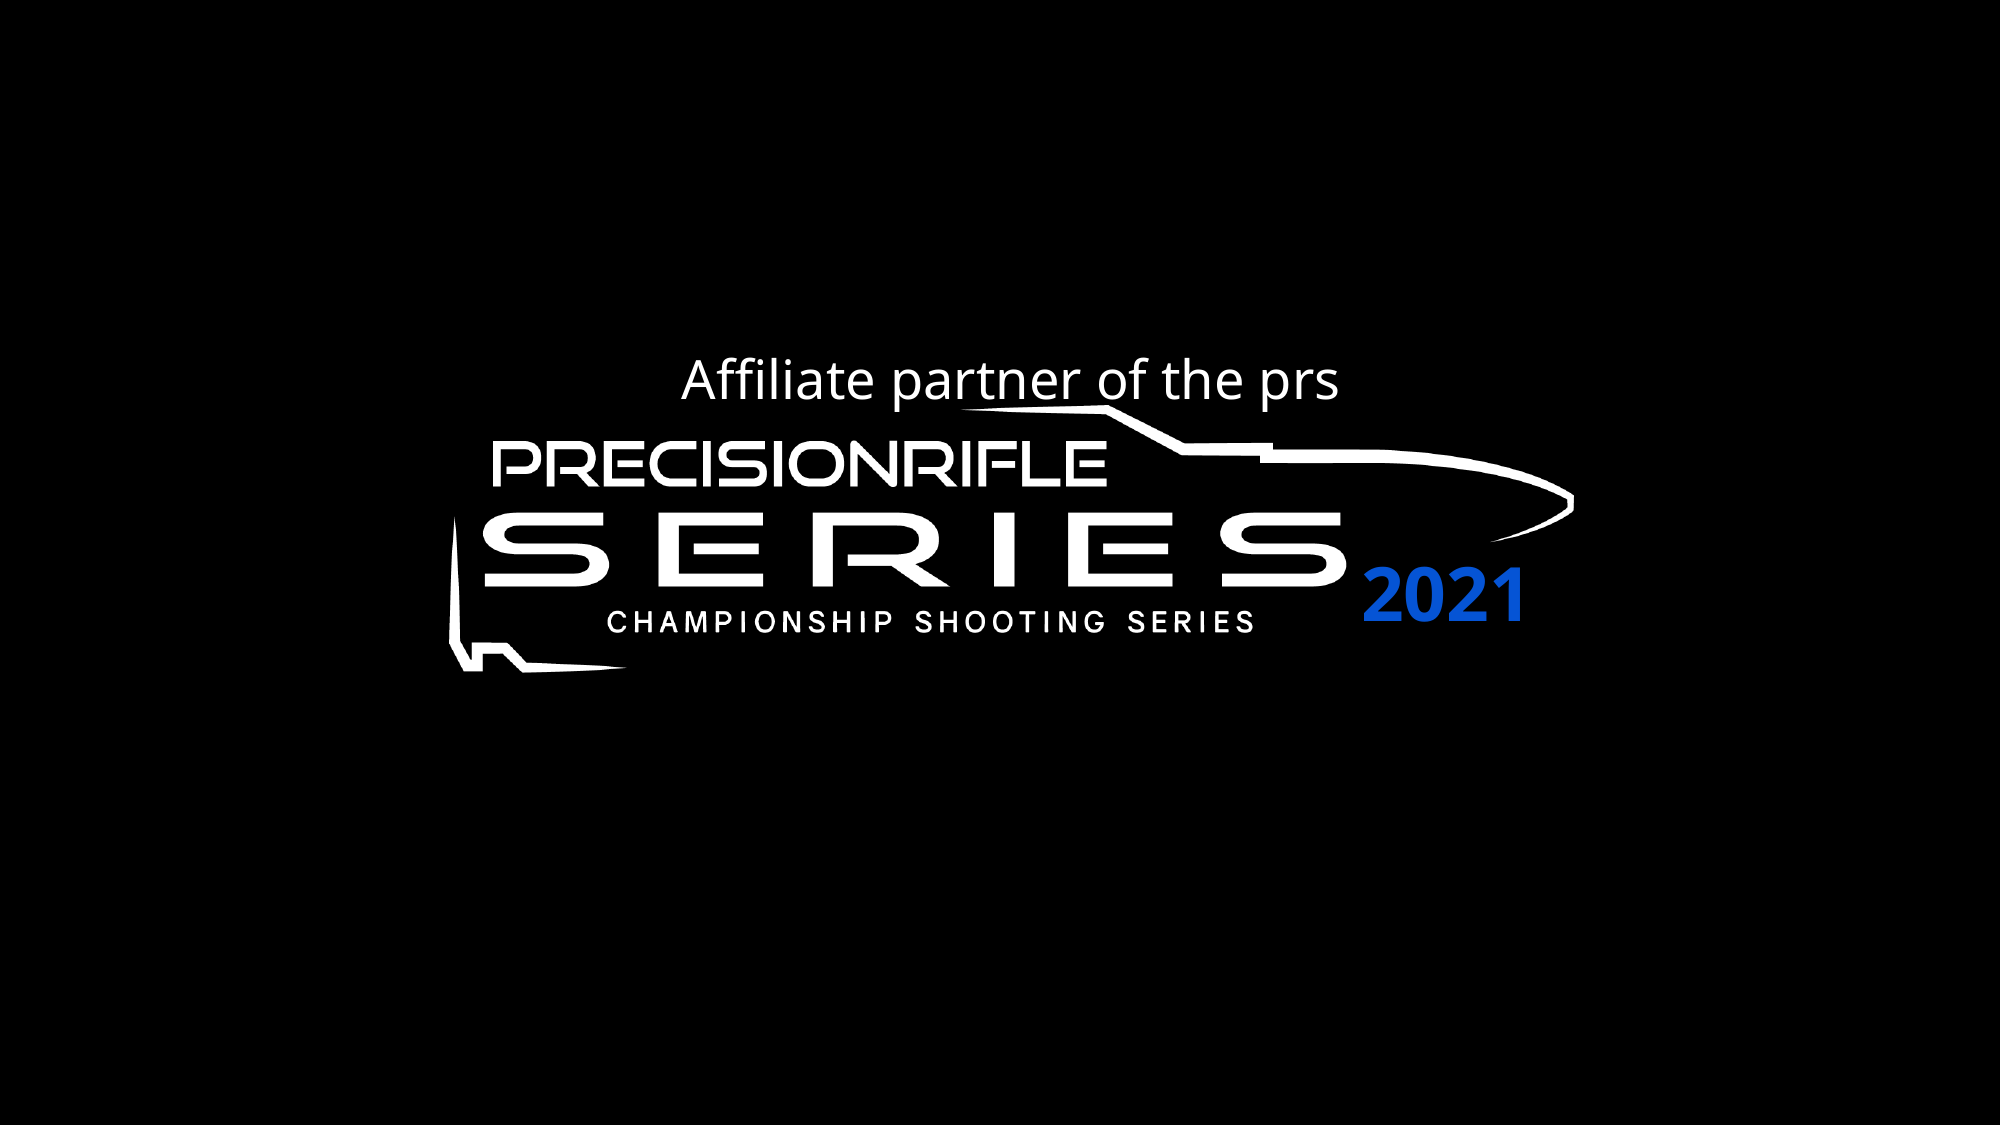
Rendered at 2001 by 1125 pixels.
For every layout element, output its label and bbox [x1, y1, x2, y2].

text_box [449, 338, 1636, 673]
